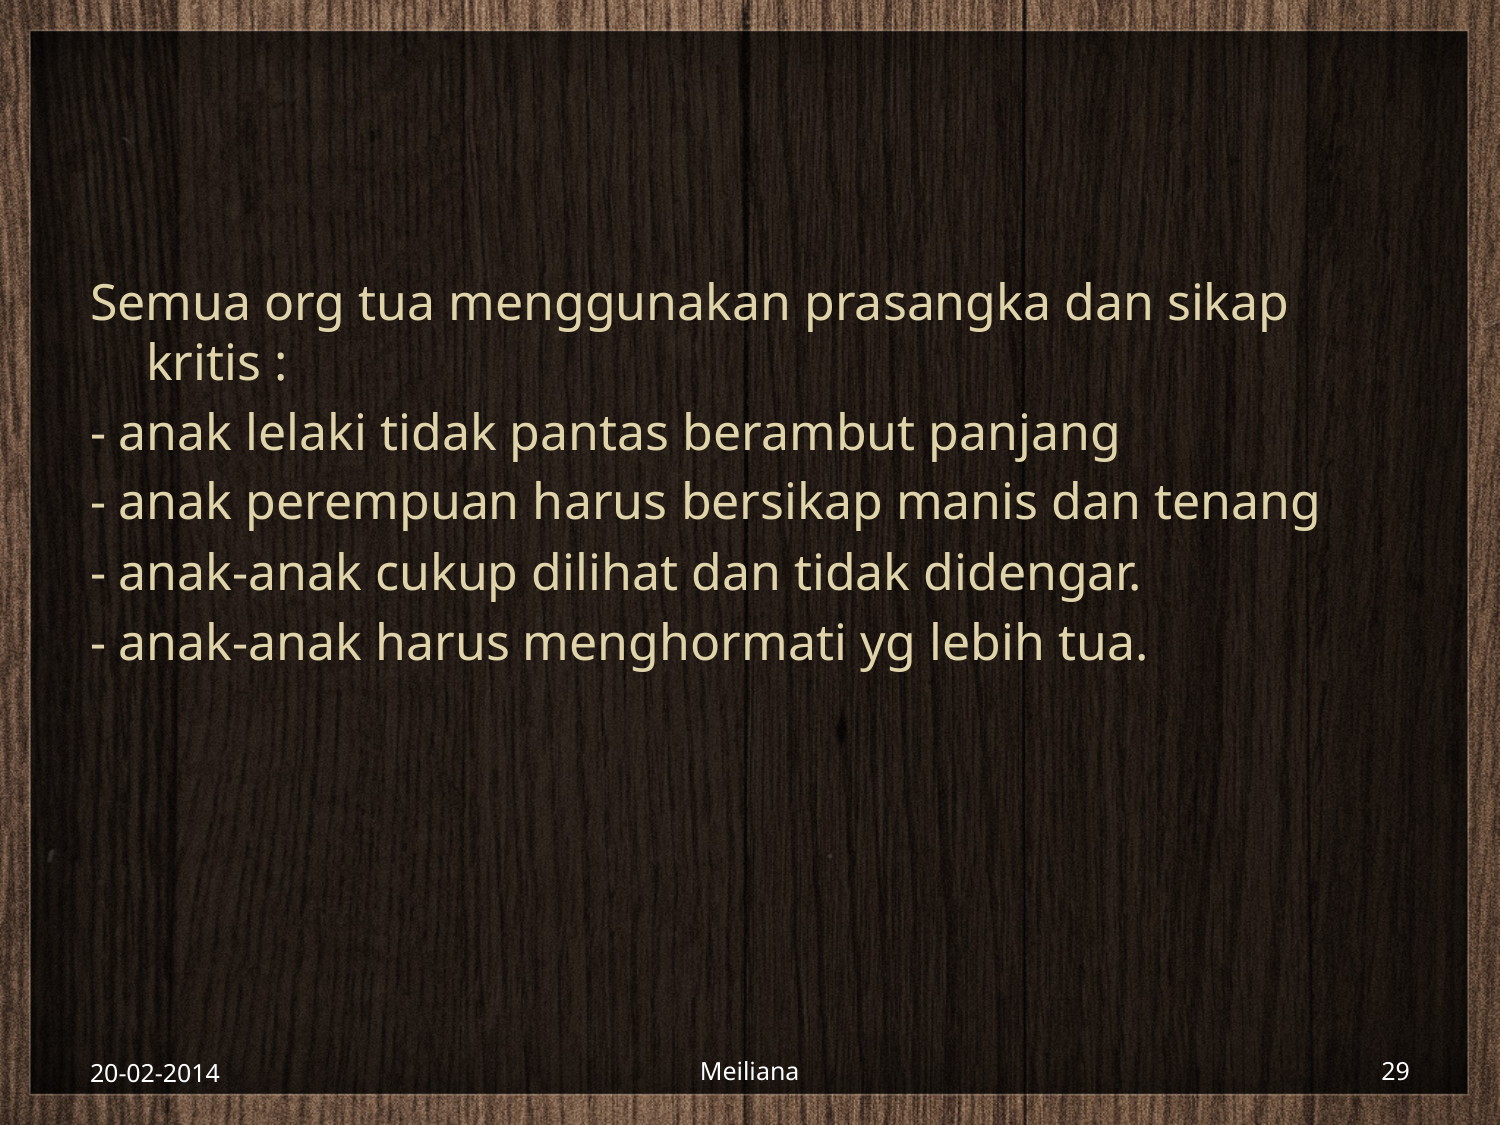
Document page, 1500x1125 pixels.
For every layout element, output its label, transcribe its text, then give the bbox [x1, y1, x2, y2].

slide_number 29 [1074, 1042, 1425, 1103]
picture [0, 0, 1500, 1125]
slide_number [75, 1042, 425, 1103]
footer Meiliana [512, 1042, 988, 1103]
list Semua org tua menggunakan prasangka dan sikap kritis : - anak lelaki tidak pantas berambut panjang - anak perempuan harus bersikap manis dan tenang - anak-anak cukup dilihat dan tidak didengar. - anak-anak harus menghormati yg lebih tua. [75, 262, 1425, 1005]
